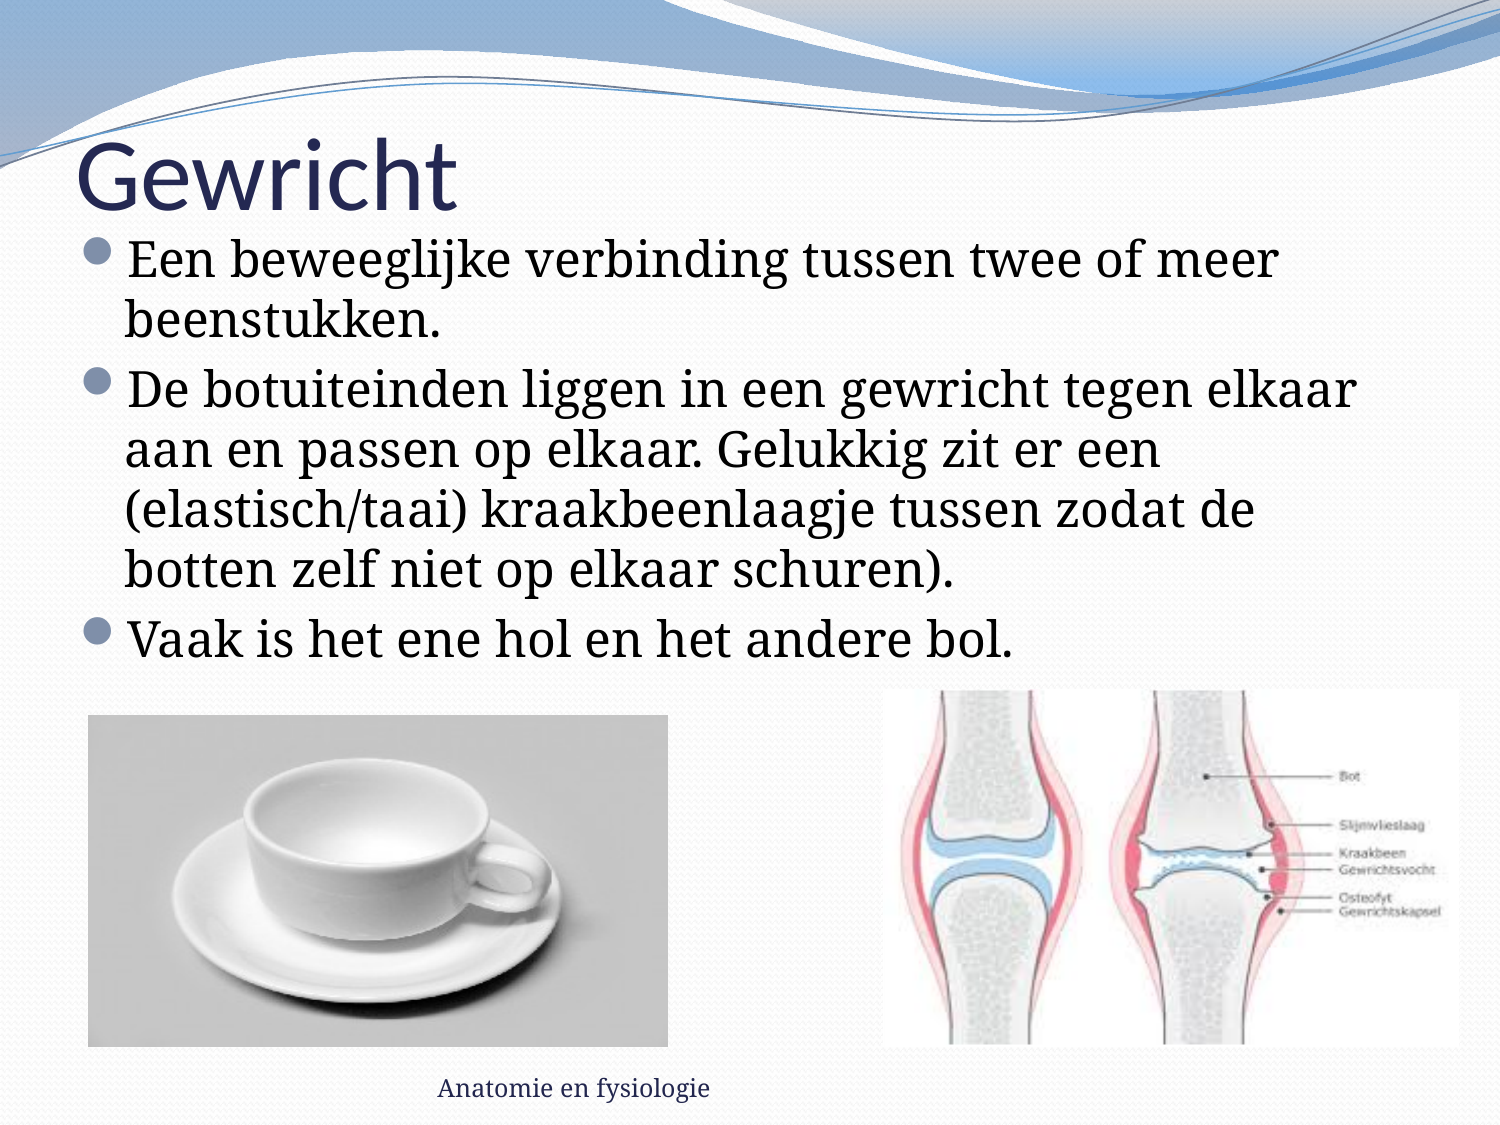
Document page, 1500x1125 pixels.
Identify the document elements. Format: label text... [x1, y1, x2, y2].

footer Anatomie en fysiologie [437, 1042, 988, 1103]
list Een beweeglijke verbinding tussen twee of meer beenstukken. De botuiteinden liggen in een gewricht tegen elkaar aan en passen op elkaar. Gelukkig zit er een (elastisch/taai) kraakbeenlaagje tussen zodat de botten zelf niet op elkaar schuren). Vaak is het ene hol en het andere bol. [64, 219, 1437, 1125]
picture [88, 715, 668, 1047]
picture [882, 689, 1459, 1047]
title Gewricht [75, 90, 1425, 219]
